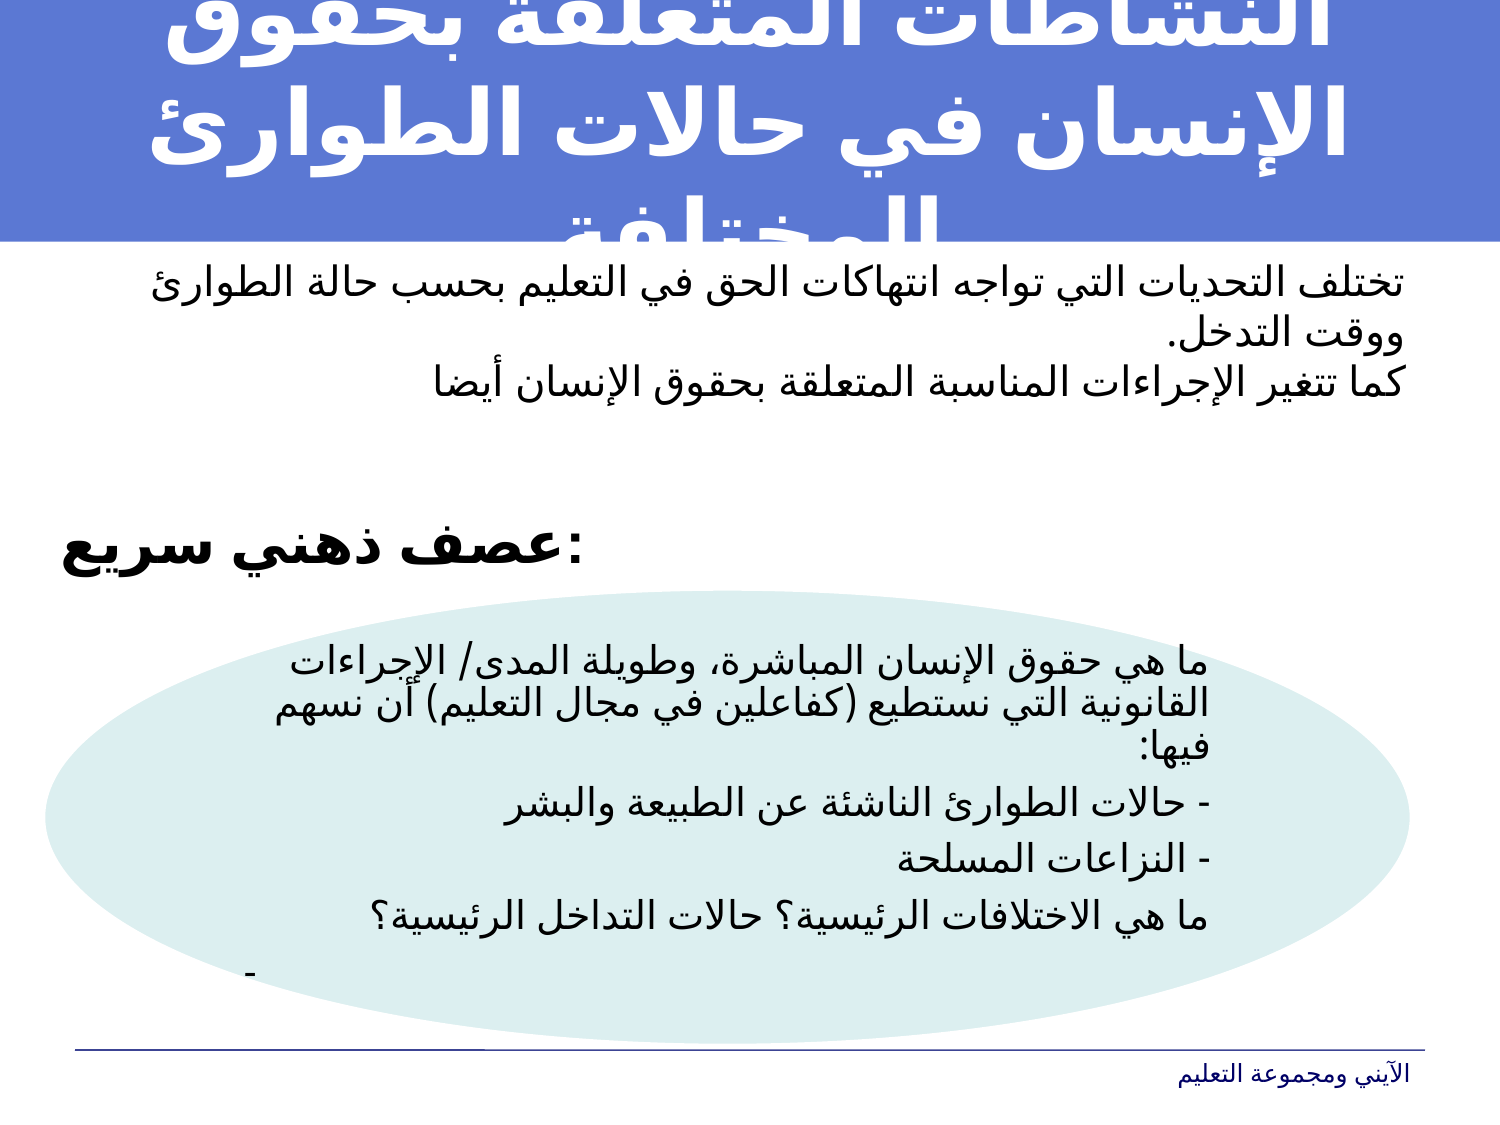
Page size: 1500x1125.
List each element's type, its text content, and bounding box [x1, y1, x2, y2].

footer الآيني ومجموعة التعليم [75, 1049, 1427, 1103]
text_box تختلف التحديات التي تواجه انتهاكات الحق في التعليم بحسب حالة الطوارئ ووقت التدخل. كما تتغير الإجراءات المناسبة المتعلقة بحقوق الإنسان أيضا عصف ذهني سريع: [45, 247, 1421, 583]
title النشاطات المتعلقة بحقوق الإنسان في حالات الطوارئ المختلفة [74, 24, 1426, 213]
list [40, 588, 1415, 1047]
